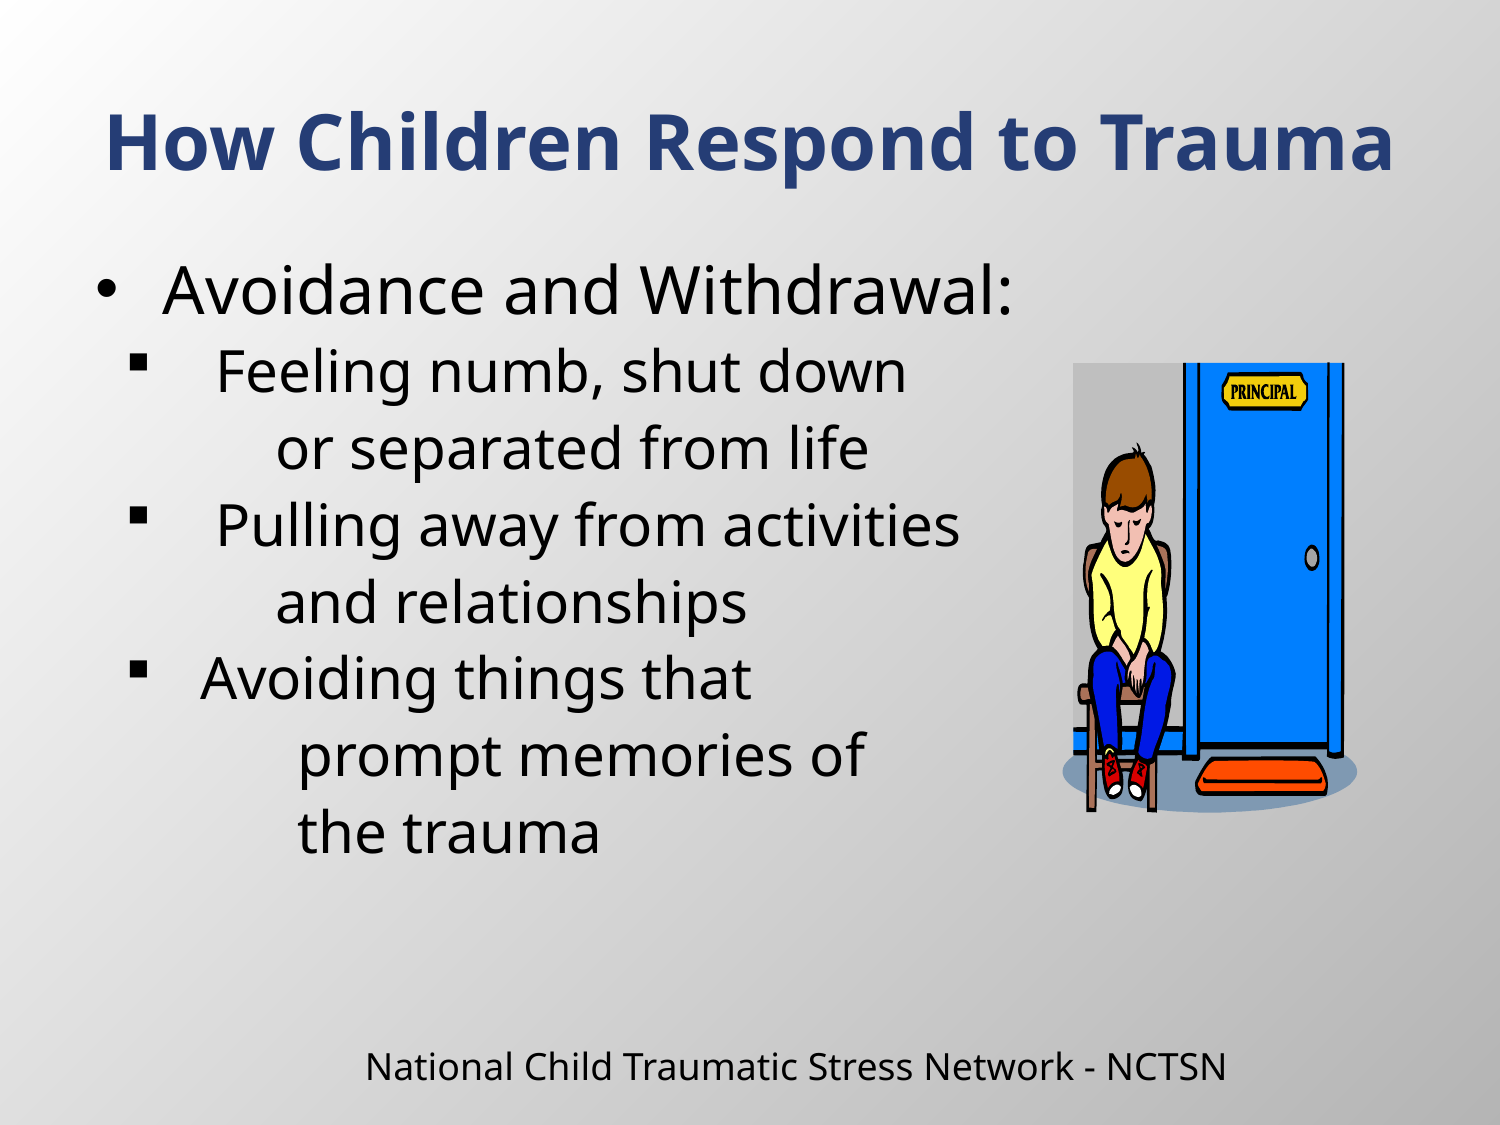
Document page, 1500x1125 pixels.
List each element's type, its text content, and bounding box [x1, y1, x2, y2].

picture [1062, 362, 1358, 813]
text_box National Child Traumatic Stress Network - NCTSN [349, 1035, 1457, 1096]
title How Children Respond to Trauma [75, 45, 1425, 233]
list Avoidance and Withdrawal: Feeling numb, shut down or separated from life Pulling away from activities and relationships Avoiding things that prompt memories of the trauma [57, 239, 1463, 1015]
